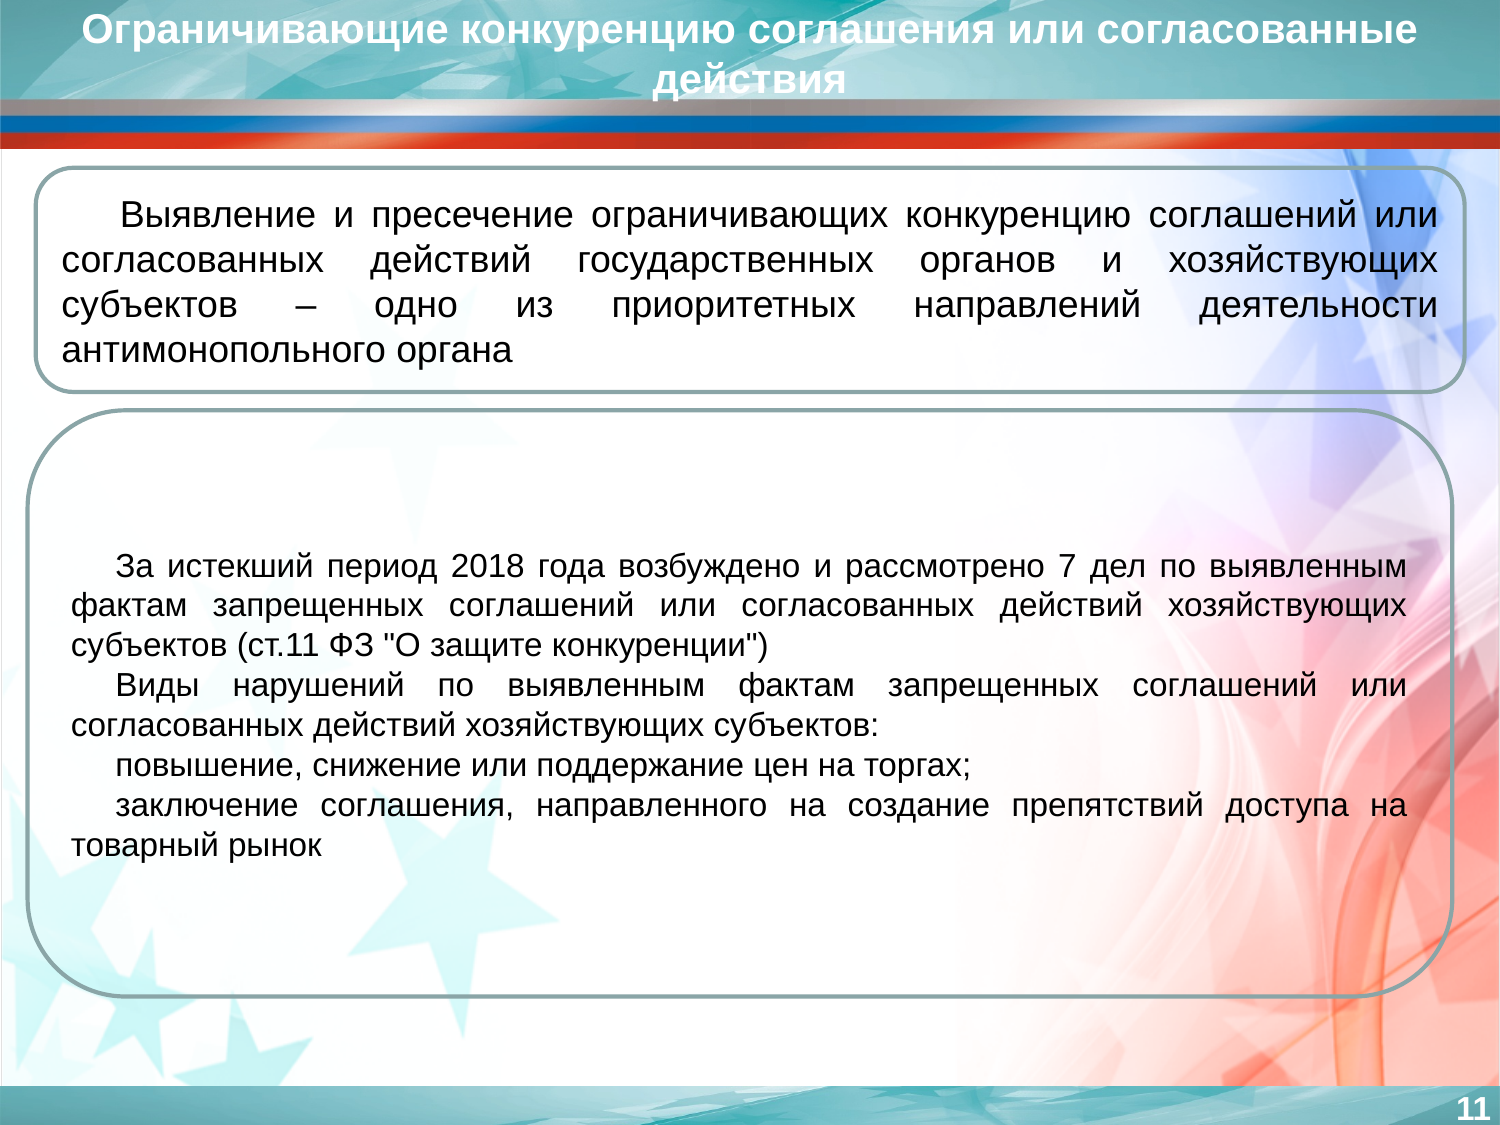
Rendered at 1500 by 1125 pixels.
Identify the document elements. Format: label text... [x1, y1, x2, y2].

picture [0, 110, 1500, 1125]
text_box Ограничивающие конкуренцию соглашения или согласованные действия [0, 0, 1500, 110]
slide_number 11 [1155, 1079, 1500, 1125]
text_box За истекший период 2018 года возбуждено и рассмотрено 7 дел по выявленным фактам запрещенных соглашений или согласованных действий хозяйствующих субъектов (ст.11 ФЗ "О защите конкуренции") Виды нарушений по выявленным фактам запрещенных соглашений или согласованных действий хозяйствующих субъектов: повышение, снижение или поддержание цен на торгах; заключение соглашения, направленного на создание препятствий доступа на товарный рынок [25, 408, 1455, 999]
text_box Выявление и пресечение ограничивающих конкуренцию соглашений или согласованных действий государственных органов и хозяйствующих субъектов – одно из приоритетных направлений деятельности антимонопольного органа [33, 165, 1467, 395]
